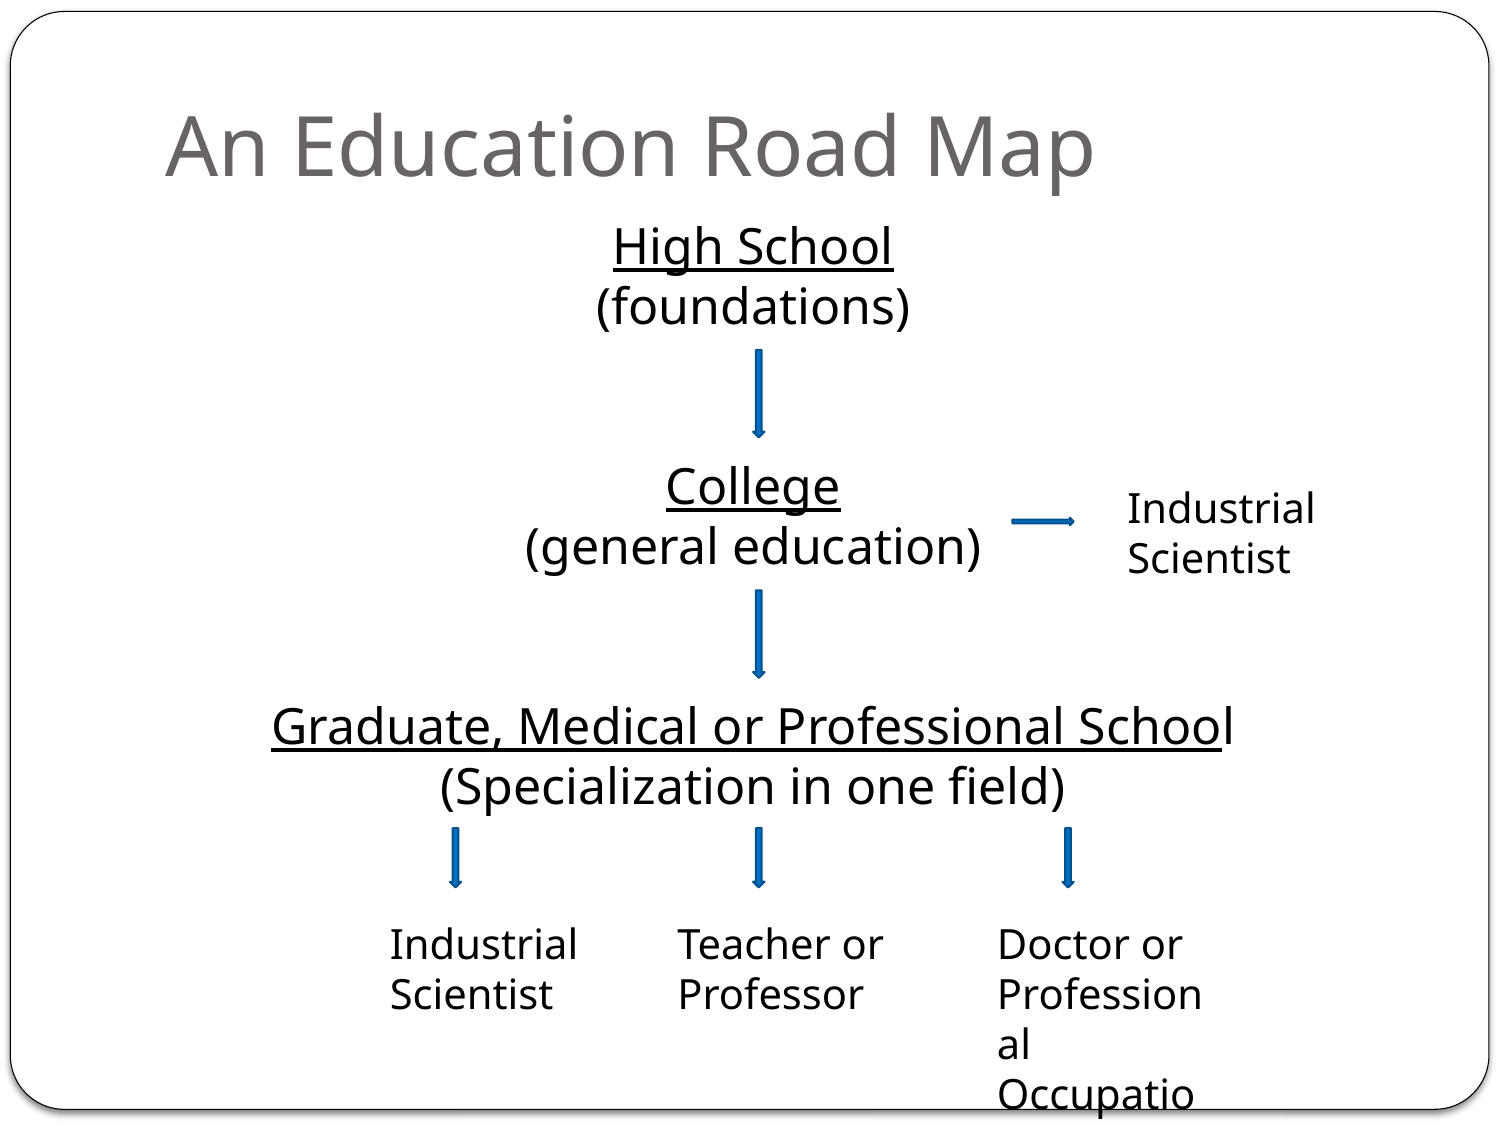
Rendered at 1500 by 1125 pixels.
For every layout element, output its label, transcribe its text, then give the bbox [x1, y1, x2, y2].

text_box High School (foundations) College (general education) Graduate, Medical or Professional School (Specialization in one field) [256, 207, 1250, 822]
text_box Industrial Scientist [1112, 474, 1387, 589]
text_box [752, 589, 766, 679]
text_box Doctor or Professional Occupation [982, 910, 1220, 1125]
title An Education Road Map [149, 20, 1426, 209]
text_box [752, 827, 766, 889]
text_box [1061, 827, 1075, 889]
text_box [448, 827, 463, 889]
text_box [1011, 516, 1075, 527]
text_box Teacher or Professor [662, 910, 913, 1025]
text_box Industrial Scientist [374, 910, 600, 1025]
text_box [752, 348, 766, 439]
